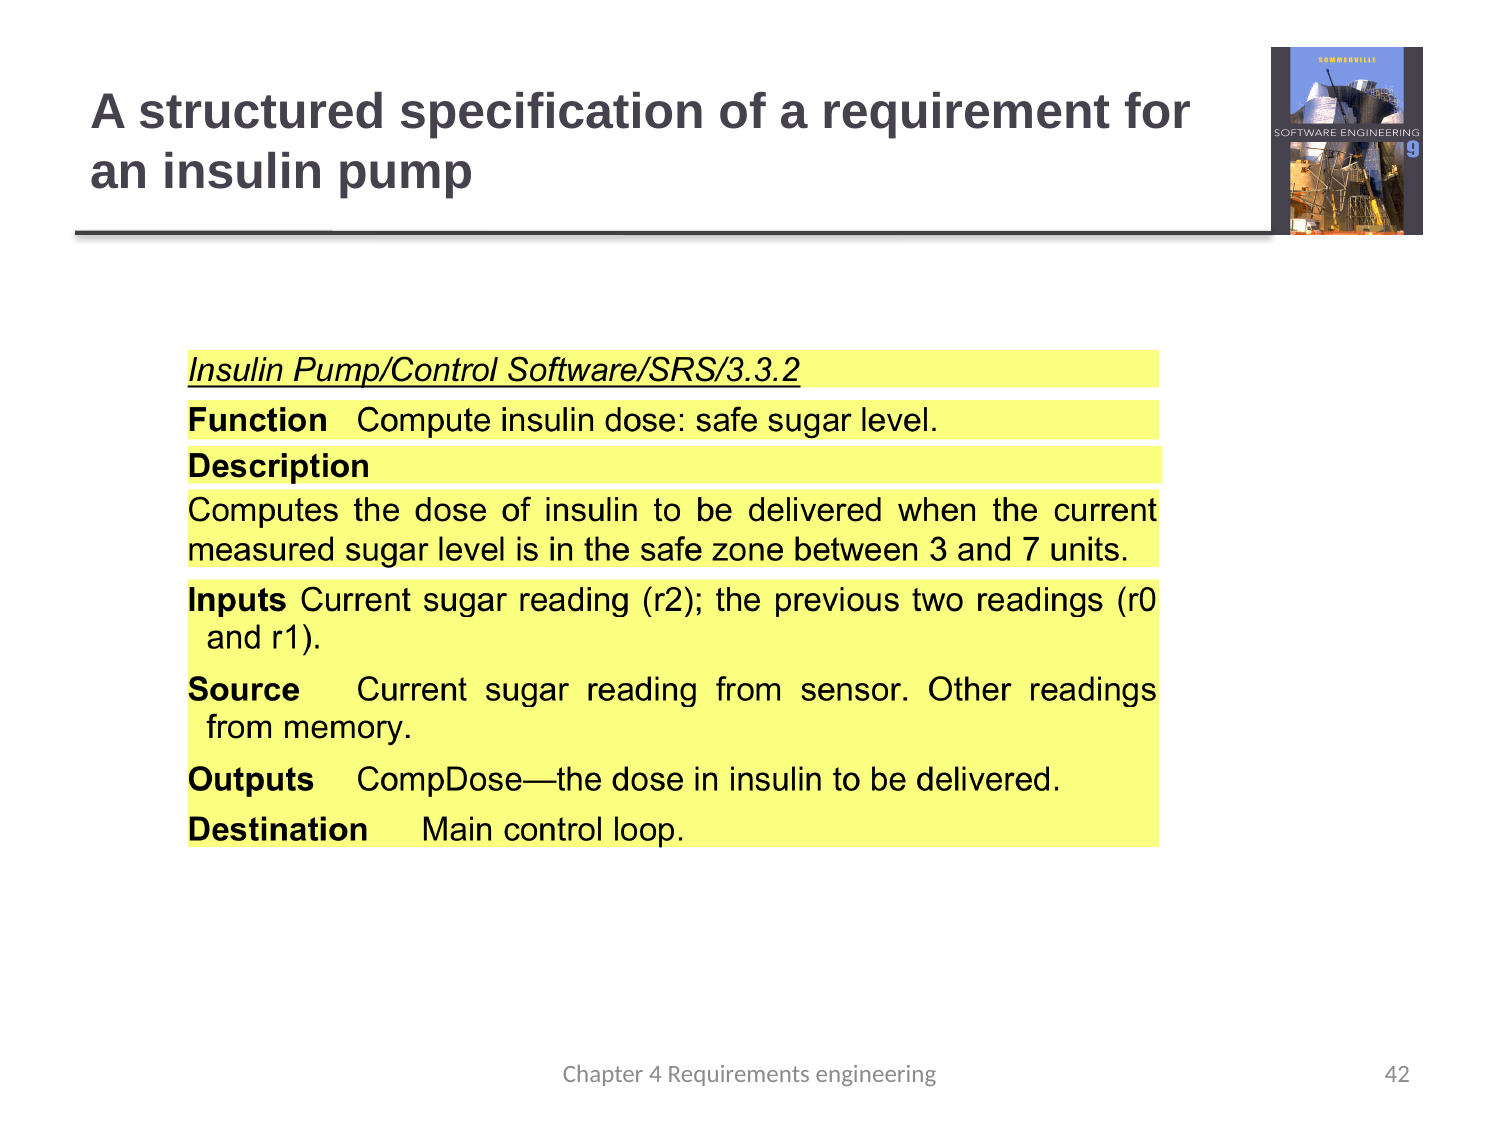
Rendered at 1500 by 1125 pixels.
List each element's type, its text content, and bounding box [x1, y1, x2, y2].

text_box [187, 337, 1163, 882]
picture [1272, 47, 1423, 235]
footer Chapter 4 Requirements engineering [512, 1042, 988, 1103]
title A structured specification of a requirement for an insulin pump [74, 44, 1272, 233]
slide_number 42 [1074, 1042, 1425, 1103]
